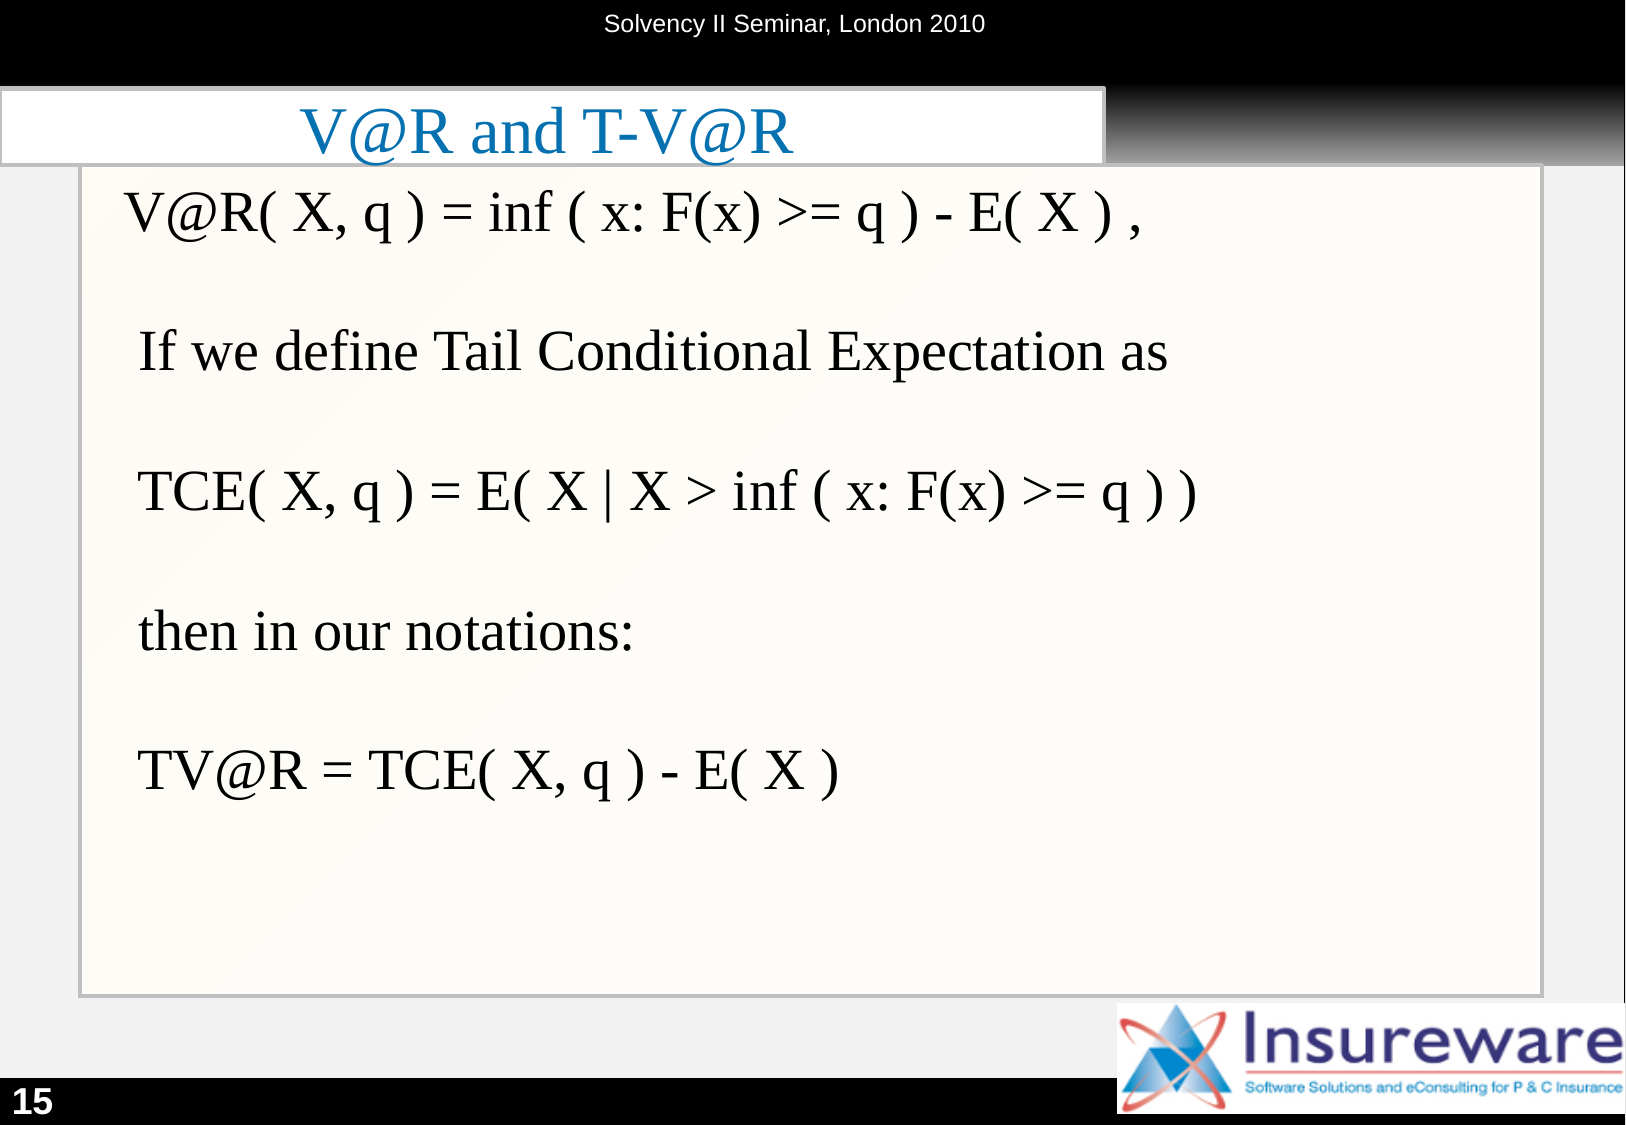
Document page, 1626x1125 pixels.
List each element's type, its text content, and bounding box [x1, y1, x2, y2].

title V@R and T-V@R [0, 86, 1106, 167]
picture [1117, 1003, 1625, 1114]
list V@R( X, q ) = inf ( x: F(x) >= q ) - E( X ) , If we define Tail Conditional Expectation as TCE( X, q ) = E( X | X > inf ( x: F(x) >= q ) ) then in our notations: TV@R = TCE( X, q ) - E( X ) [78, 163, 1544, 998]
